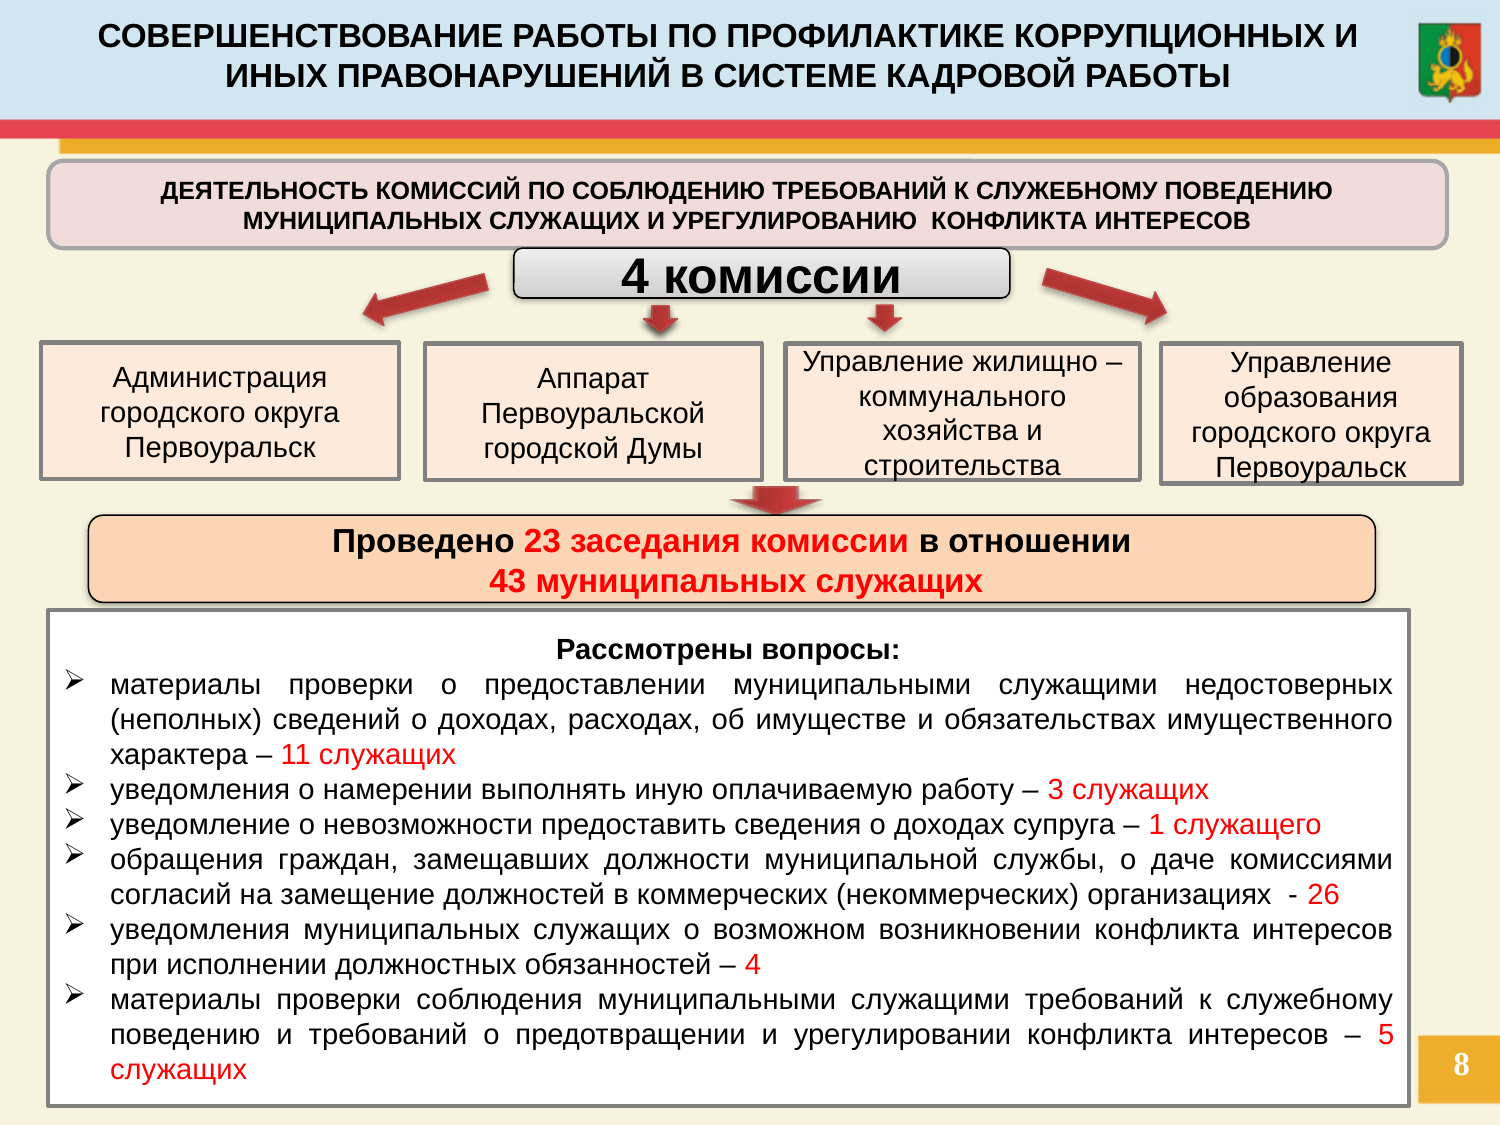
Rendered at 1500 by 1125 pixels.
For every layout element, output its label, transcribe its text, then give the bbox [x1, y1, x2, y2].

text_box 8 [1423, 1034, 1500, 1090]
text_box СОВЕРШЕНСТВОВАНИЕ РАБОТЫ ПО ПРОФИЛАКТИКЕ КОРРУПЦИОННЫХ И ИНЫХ ПРАВОНАРУШЕНИЙ В СИСТЕМЕ КАДРОВОЙ РАБОТЫ [48, 7, 1409, 102]
text_box Деятельность комиссий По соблюдению требований к служебному поведению муниципальных служащих и урегулированию конфликта интересов [46, 158, 1449, 251]
text_box 4 комиссии [512, 247, 1011, 299]
text_box [867, 304, 903, 332]
text_box [1041, 267, 1167, 325]
text_box Управление образования городского округа Первоуральск [1159, 341, 1464, 486]
text_box Рассмотрены вопросы: материалы проверки о предоставлении муниципальными служащими недостоверных (неполных) сведений о доходах, расходах, об имуществе и обязательствах имущественного характера – 11 служащих уведомления о намерении выполнять иную оплачиваемую работу – 3 служащих уведомление о невозможности предоставить сведения о доходах супруга – 1 служащего обращения граждан, замещавших должности муниципальной службы, о даче комиссиями согласий на замещение должностей в коммерческих (некоммерческих) организациях - 26 уведомления муниципальных служащих о возможном возникновении конфликта интересов при исполнении должностных обязанностей – 4 материалы проверки соблюдения муниципальными служащими требований к служебному поведению и требований о предотвращении и урегулировании конфликта интересов – 5 служащих [46, 608, 1411, 1108]
text_box [643, 305, 678, 333]
text_box Управление жилищно – коммунального хозяйства и строительства [783, 341, 1142, 482]
text_box Администрация городского округа Первоуральск [39, 340, 401, 481]
text_box Аппарат Первоуральской городской Думы [423, 341, 764, 482]
text_box Проведено 23 заседания комиссии в отношении 43 муниципальных служащих [87, 514, 1377, 604]
text_box [362, 273, 489, 327]
picture [0, 0, 1500, 1125]
